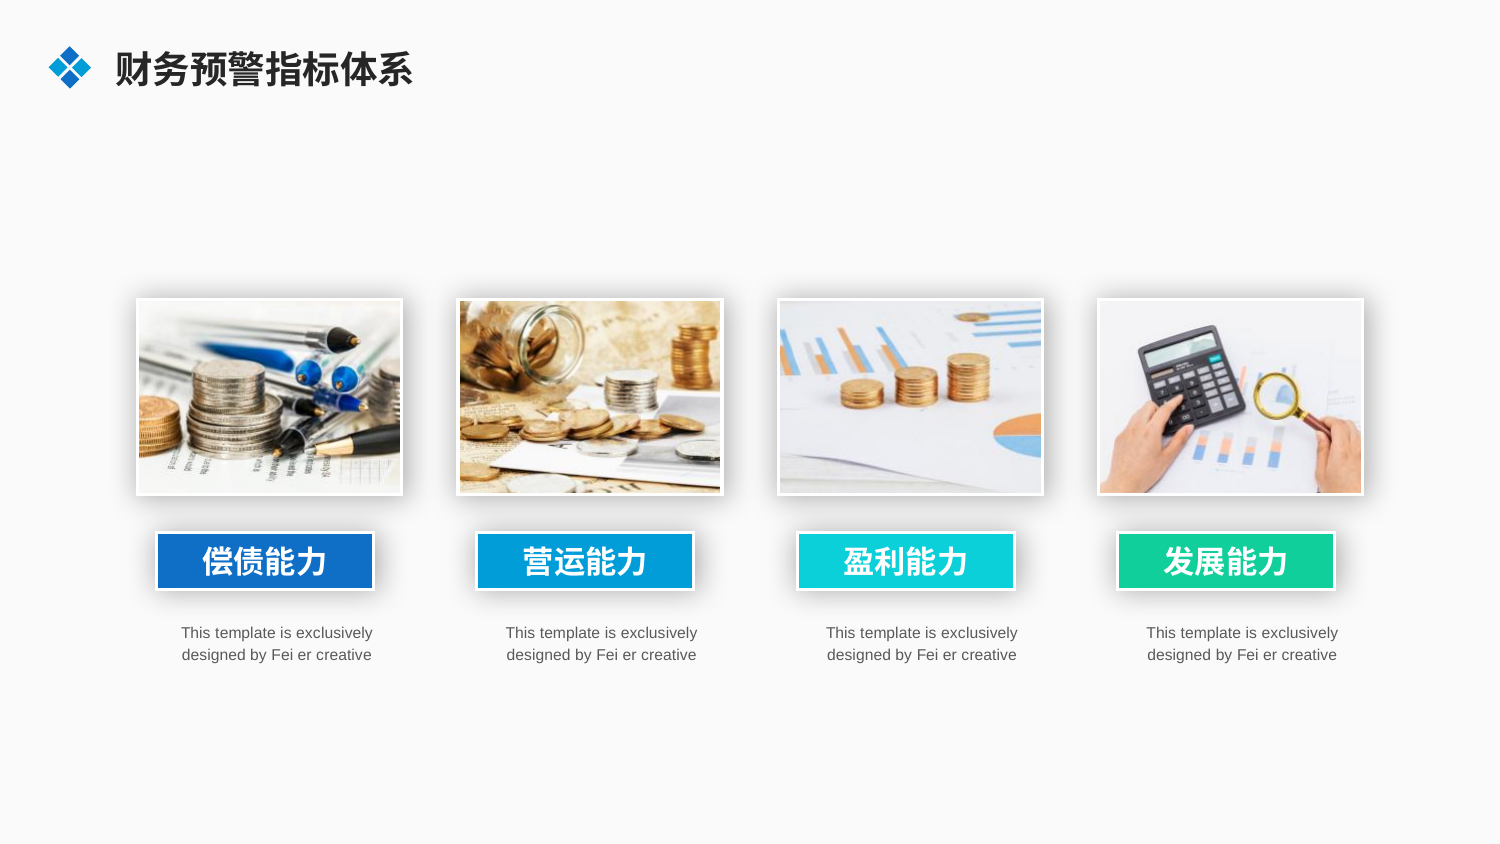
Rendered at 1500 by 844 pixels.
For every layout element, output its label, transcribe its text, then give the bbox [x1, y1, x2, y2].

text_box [55, 52, 85, 83]
text_box 发展能力 [1144, 534, 1308, 587]
text_box [1117, 532, 1336, 591]
text_box 偿债能力 [183, 534, 347, 587]
text_box [137, 299, 403, 495]
text_box This template is exclusively designed by Fei er creative [782, 613, 1062, 671]
text_box This template is exclusively designed by Fei er creative [1102, 613, 1382, 671]
text_box [796, 532, 1015, 591]
text_box 盈利能力 [824, 534, 987, 587]
text_box [457, 299, 723, 495]
text_box 财务预警指标体系 [100, 38, 735, 99]
text_box 营运能力 [504, 534, 667, 587]
text_box [1098, 299, 1364, 495]
text_box This template is exclusively designed by Fei er creative [462, 613, 741, 671]
text_box [476, 532, 695, 591]
text_box [777, 299, 1043, 495]
text_box [156, 532, 375, 591]
text_box This template is exclusively designed by Fei er creative [137, 613, 417, 671]
